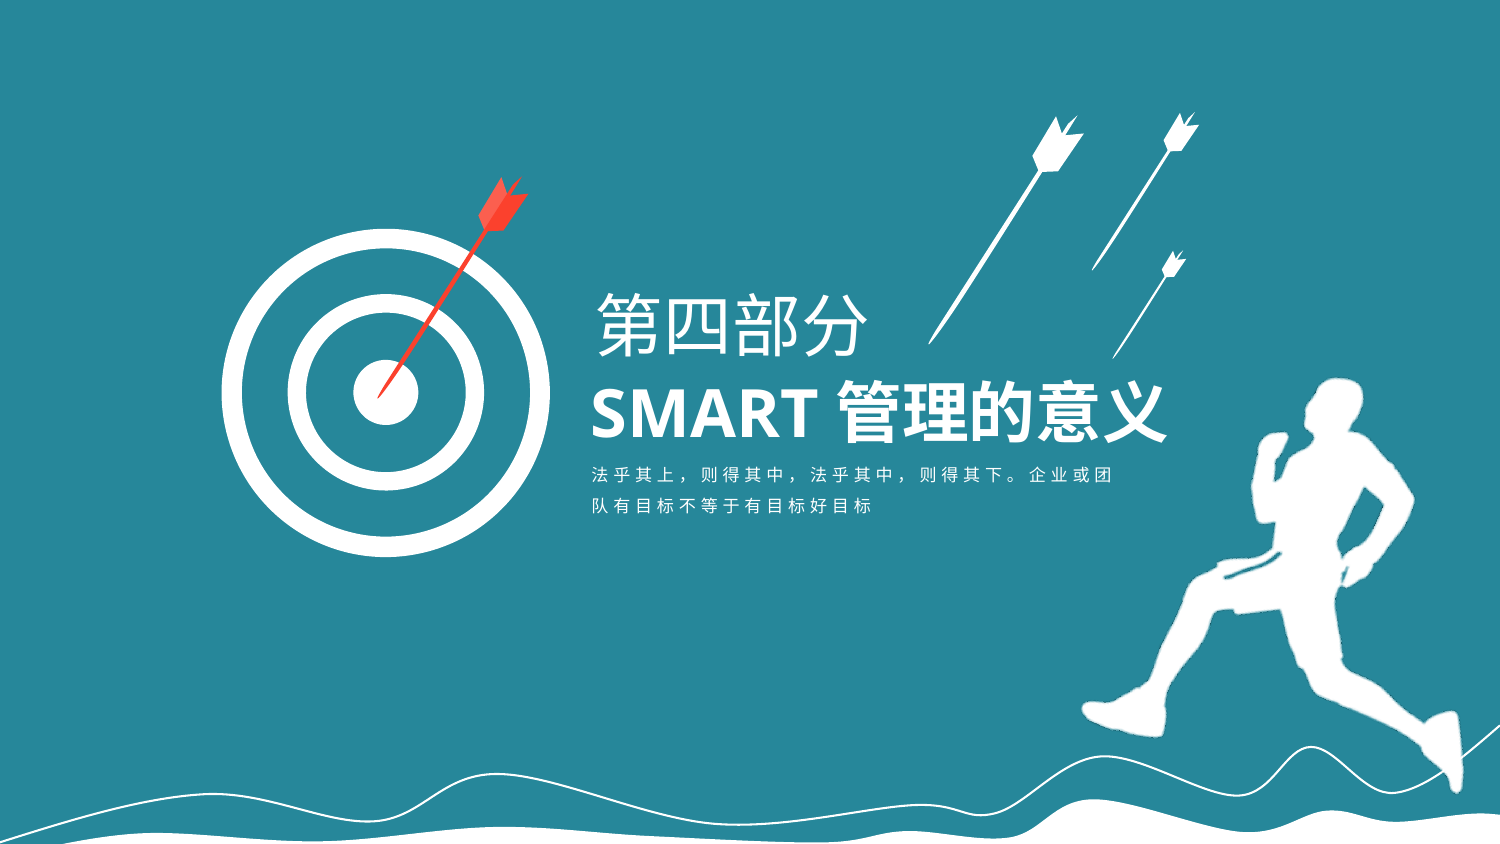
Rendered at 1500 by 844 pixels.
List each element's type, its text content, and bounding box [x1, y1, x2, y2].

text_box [219, 205, 566, 556]
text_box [1075, 122, 1212, 258]
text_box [904, 130, 1101, 326]
text_box SMART管理的意义 [576, 363, 1122, 446]
picture [1122, 339, 1500, 844]
text_box 法乎其上，则得其中，法乎其中，则得其下。企业或团队有目标不等于有目标好目标 [576, 446, 1122, 524]
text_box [1101, 257, 1196, 350]
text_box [547, 274, 900, 374]
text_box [0, 725, 1122, 844]
